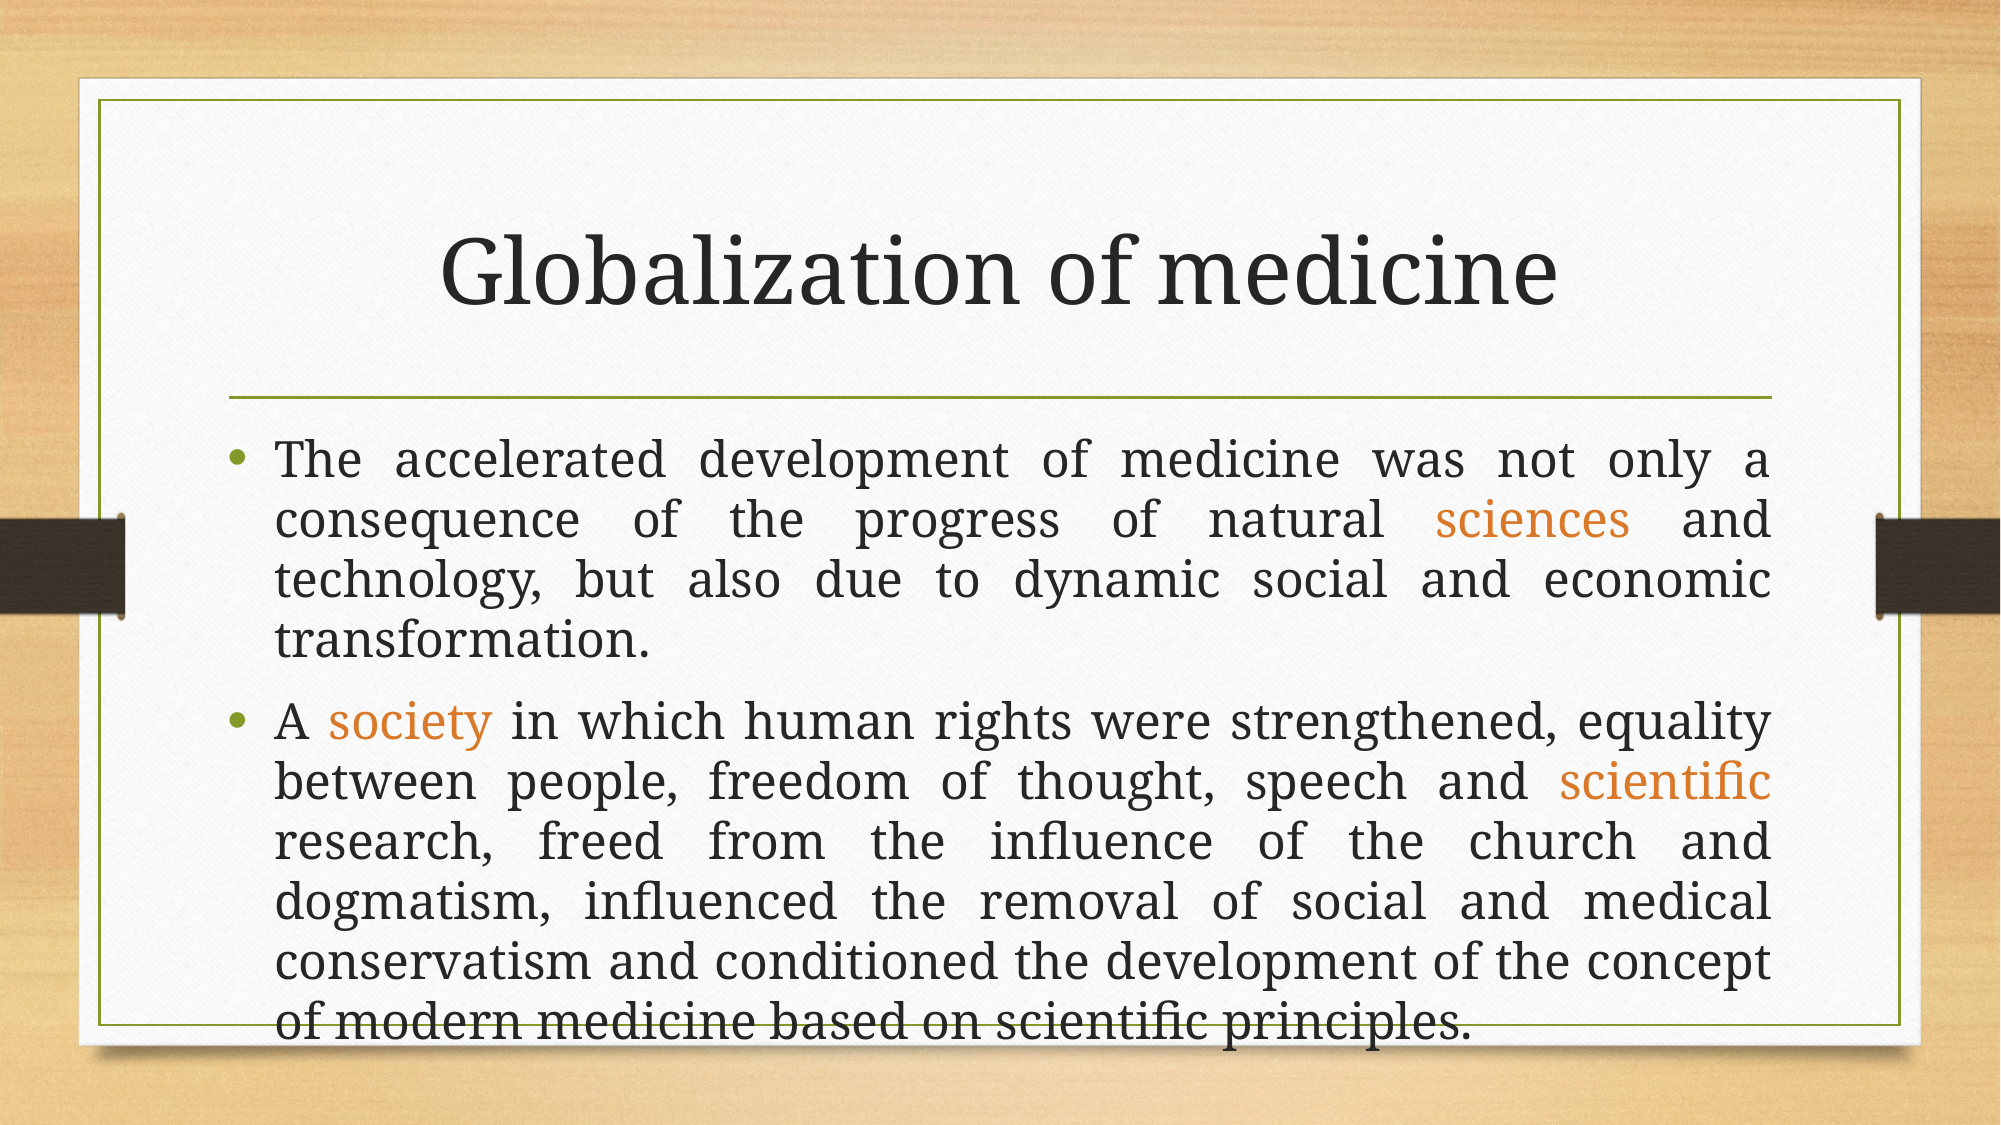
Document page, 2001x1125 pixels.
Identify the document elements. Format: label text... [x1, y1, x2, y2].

picture [0, 0, 2001, 1125]
list The accelerated development of medicine was not only a consequence of the progress of natural sciences and technology, but also due to dynamic social and economic transformation. A society in which human rights were strengthened, equality between people, freedom of thought, speech and scientific research, freed from the influence of the church and dogmatism, influenced the removal of social and medical conservatism and conditioned the development of the concept of modern medicine based on scientific principles. [212, 419, 1788, 964]
title Globalization of medicine [212, 161, 1788, 375]
